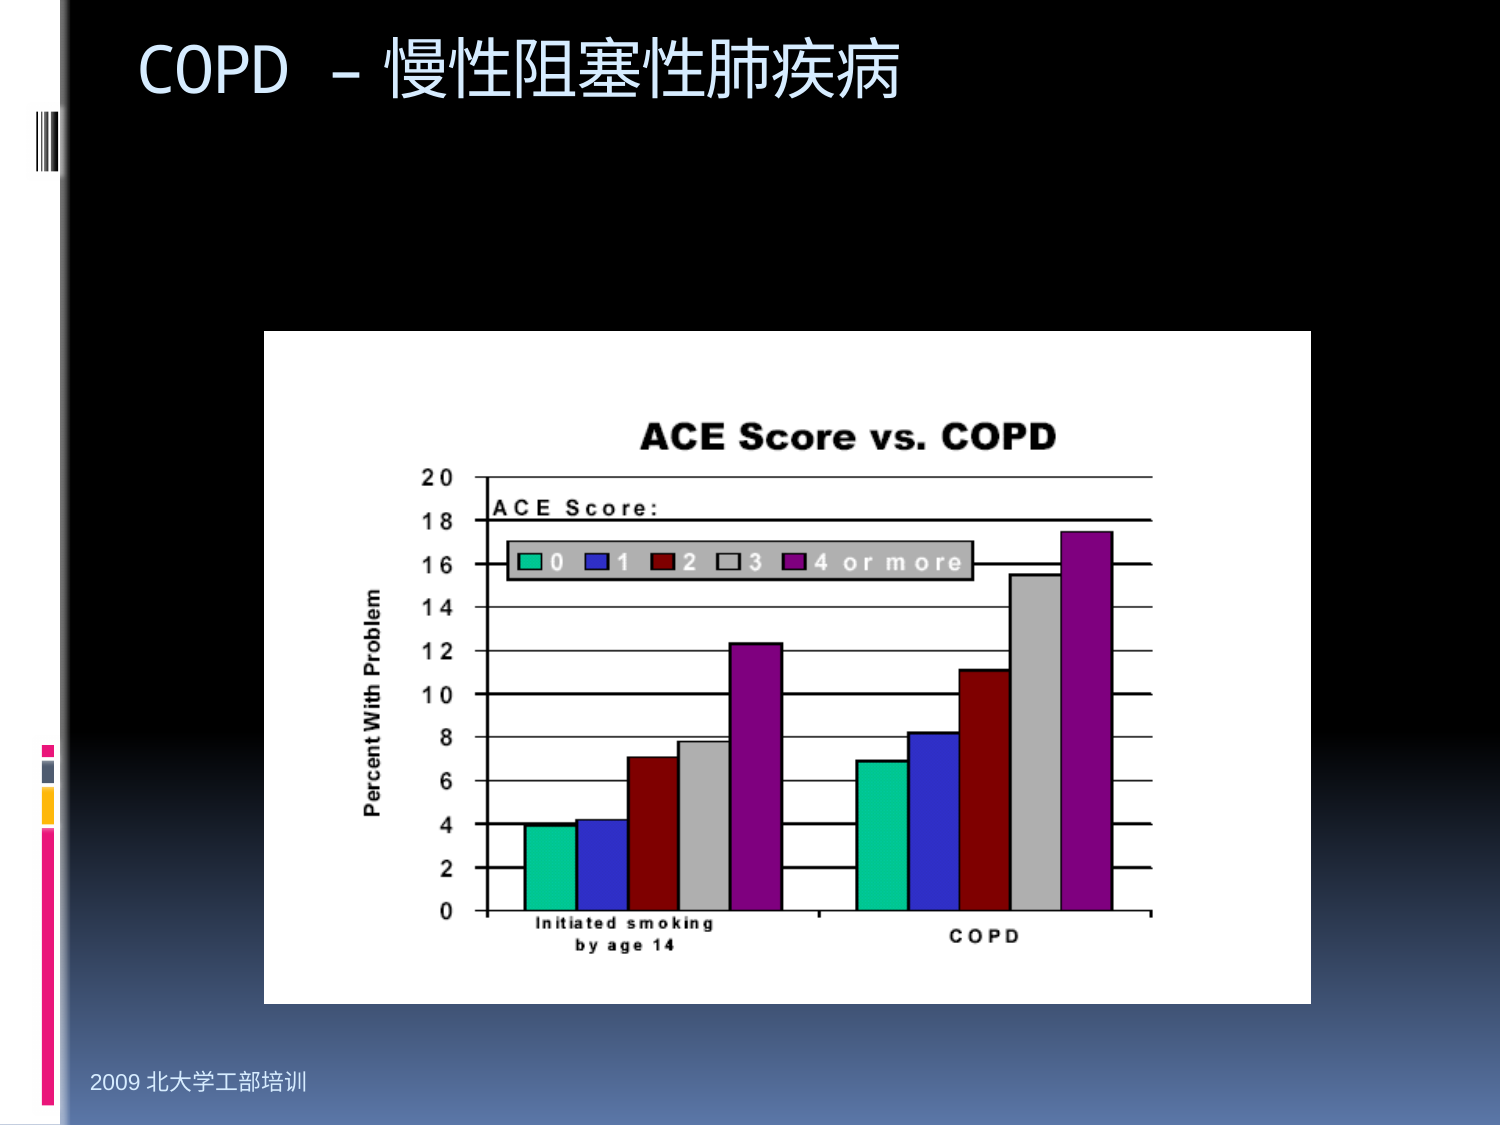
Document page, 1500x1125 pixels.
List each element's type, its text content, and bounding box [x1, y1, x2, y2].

footer 2009北大学工部培训 [75, 1024, 425, 1103]
title COPD –慢性阻塞性肺疾病 [122, 19, 1389, 196]
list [264, 331, 1311, 1004]
